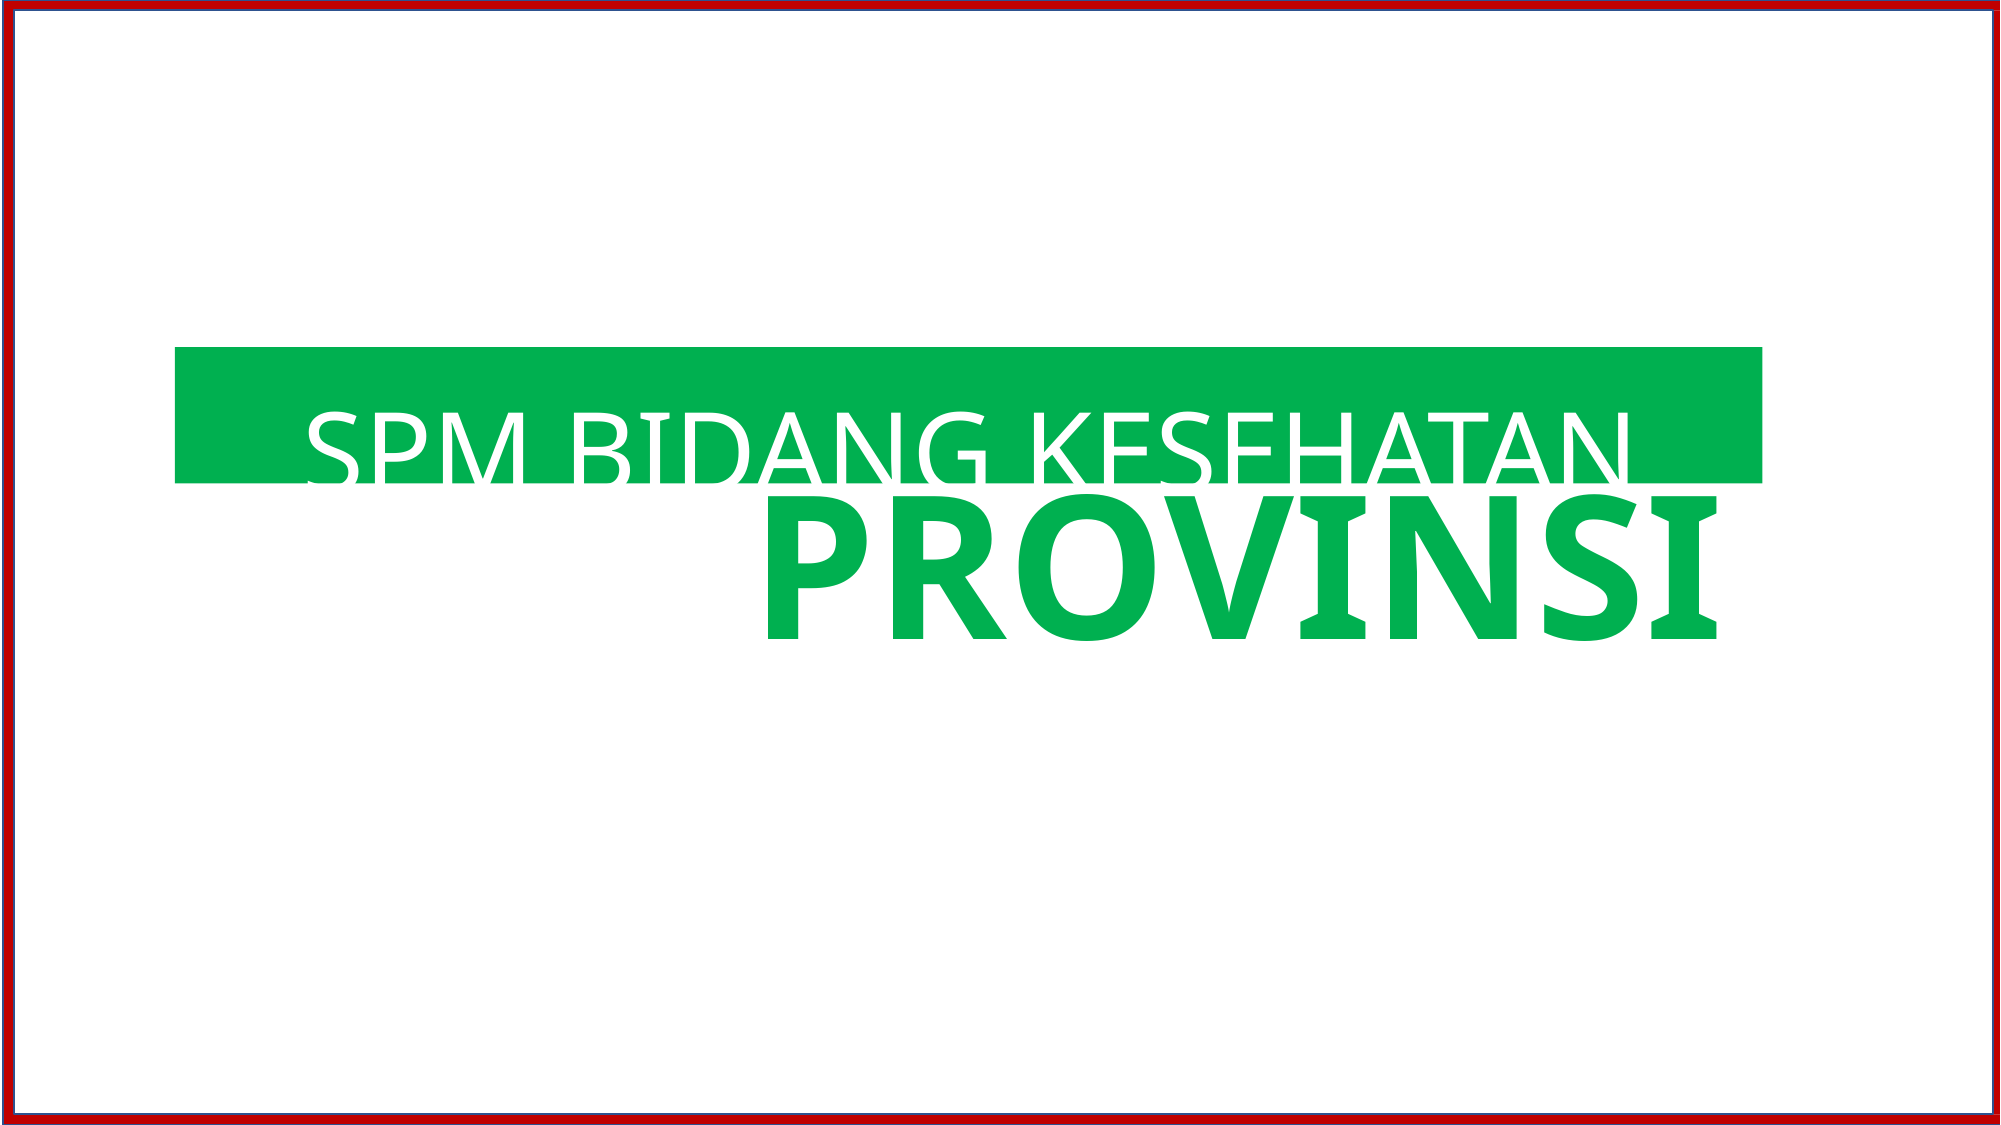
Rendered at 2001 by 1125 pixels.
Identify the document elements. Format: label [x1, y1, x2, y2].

text_box [3, 0, 2000, 1125]
